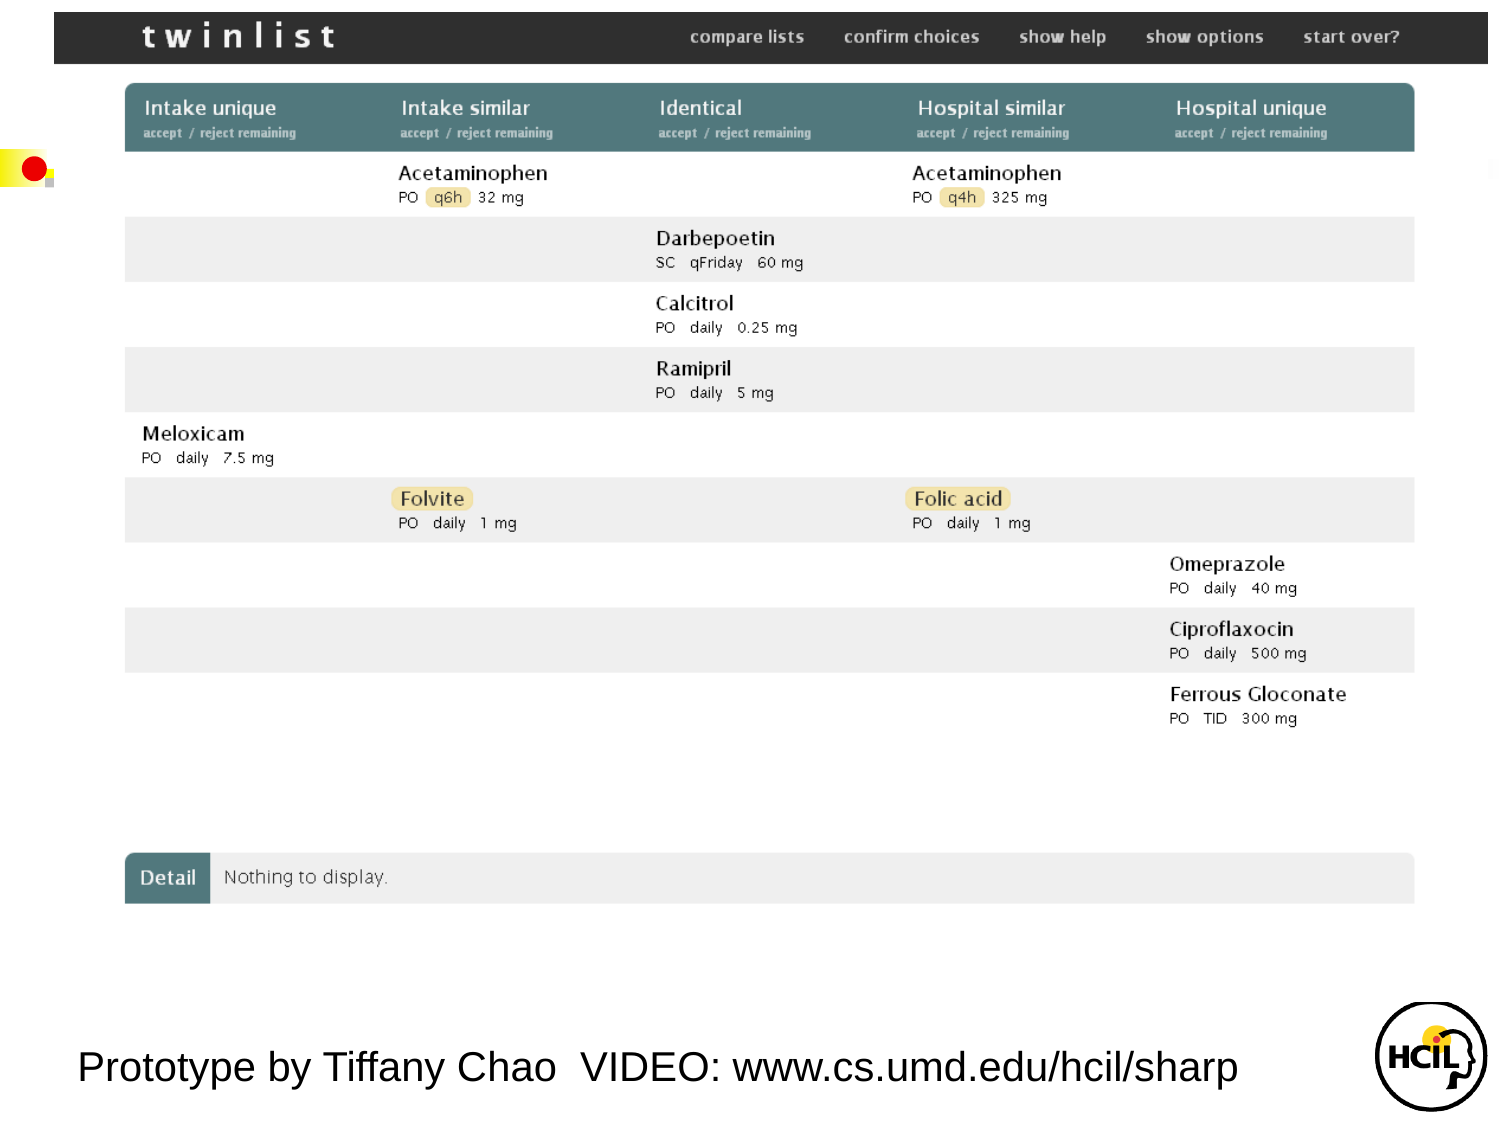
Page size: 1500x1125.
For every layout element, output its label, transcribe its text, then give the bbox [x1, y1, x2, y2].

picture [54, 12, 1488, 1032]
title Prototype by Tiffany Chao VIDEO: www.cs.umd.edu/hcil/sharp [62, 1032, 1500, 1125]
